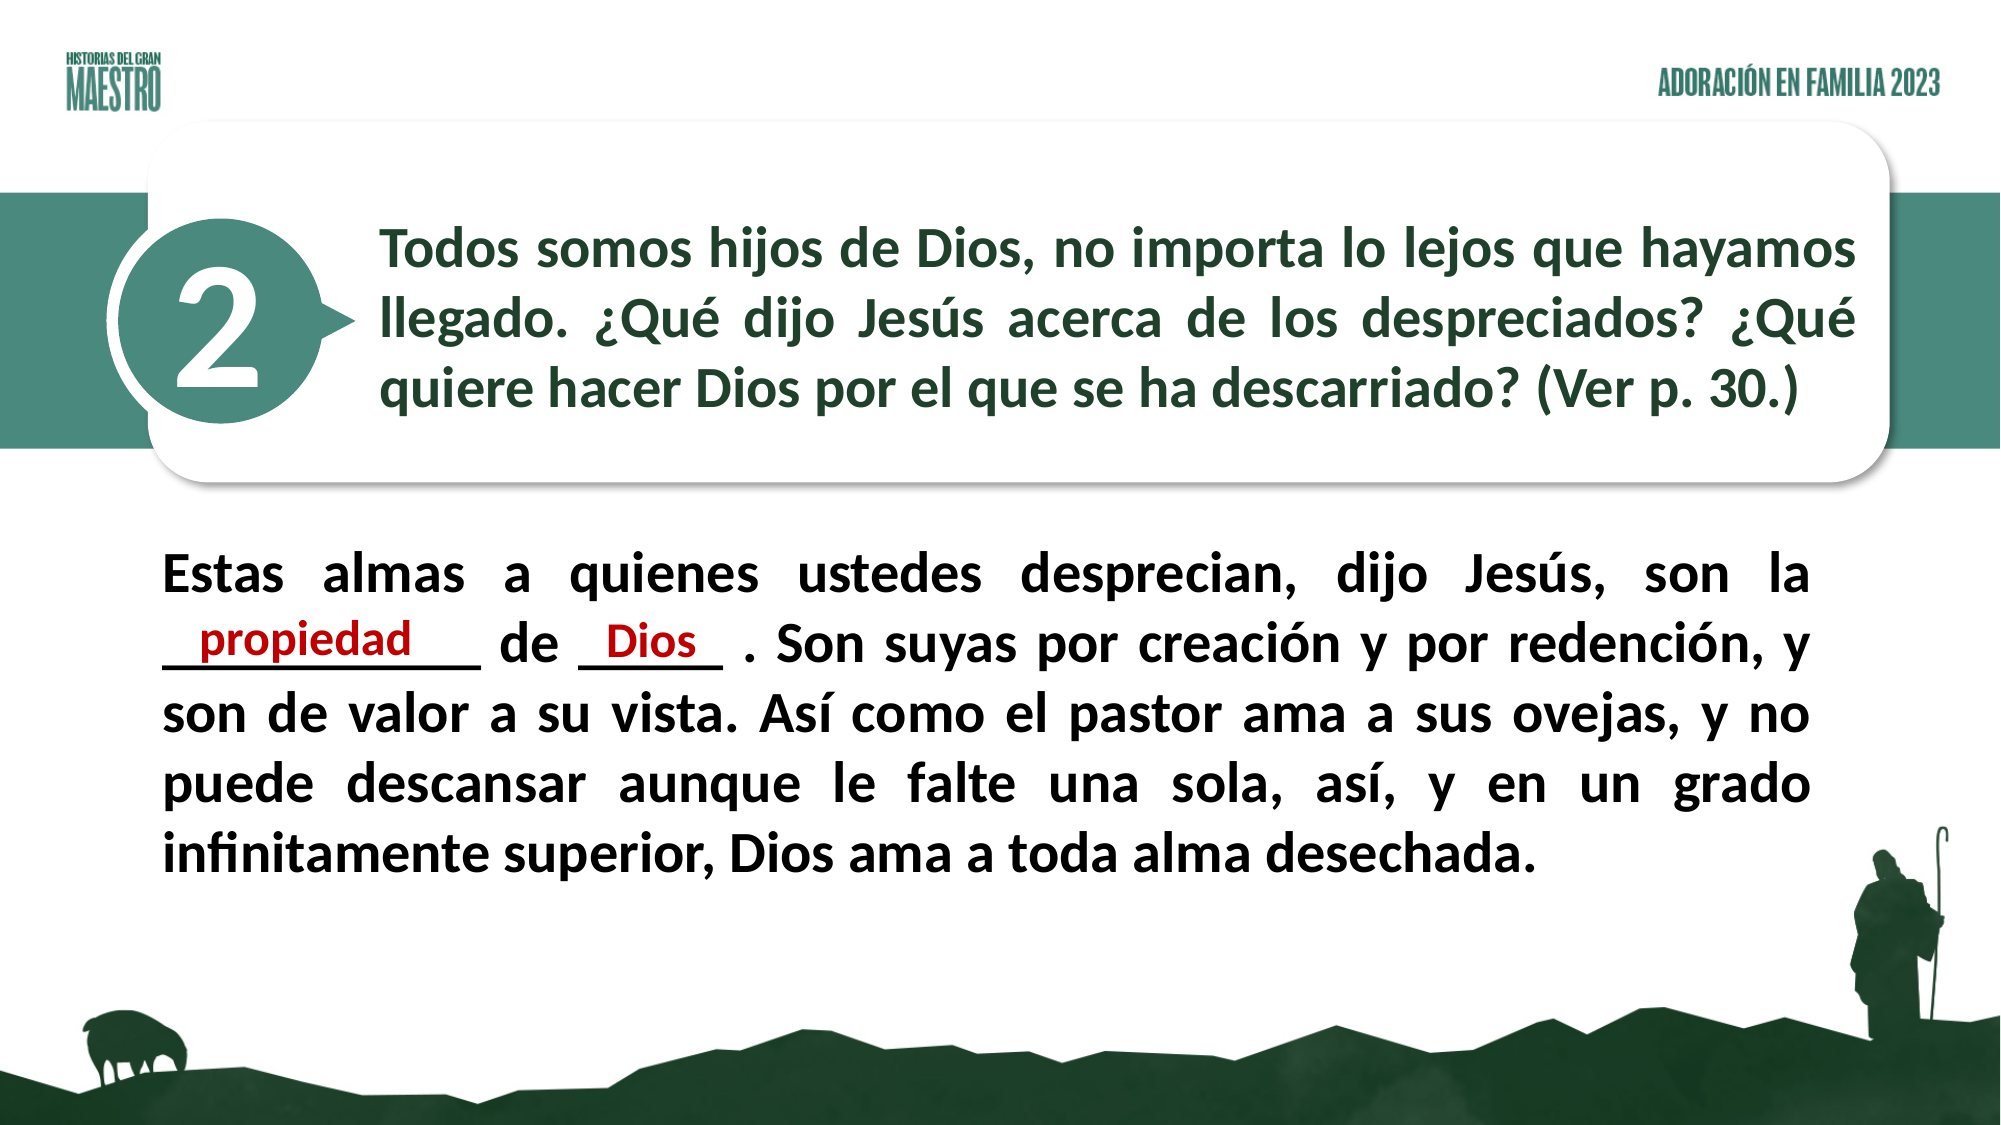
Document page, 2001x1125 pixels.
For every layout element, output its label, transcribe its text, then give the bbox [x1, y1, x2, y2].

text_box propiedad [184, 598, 462, 674]
text_box Estas almas a quienes ustedes desprecian, dijo Jesús, son la ___________ de _____ . Son suyas por creación y por redención, y son de valor a su vista. Así como el pastor ama a sus ovejas, y no puede descansar aunque le falte una sola, así, y en un grado infinitamente superior, Dios ama a toda alma desechada. [147, 526, 1828, 892]
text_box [0, 121, 2000, 483]
text_box Dios [591, 600, 754, 676]
picture [0, 0, 2001, 1125]
